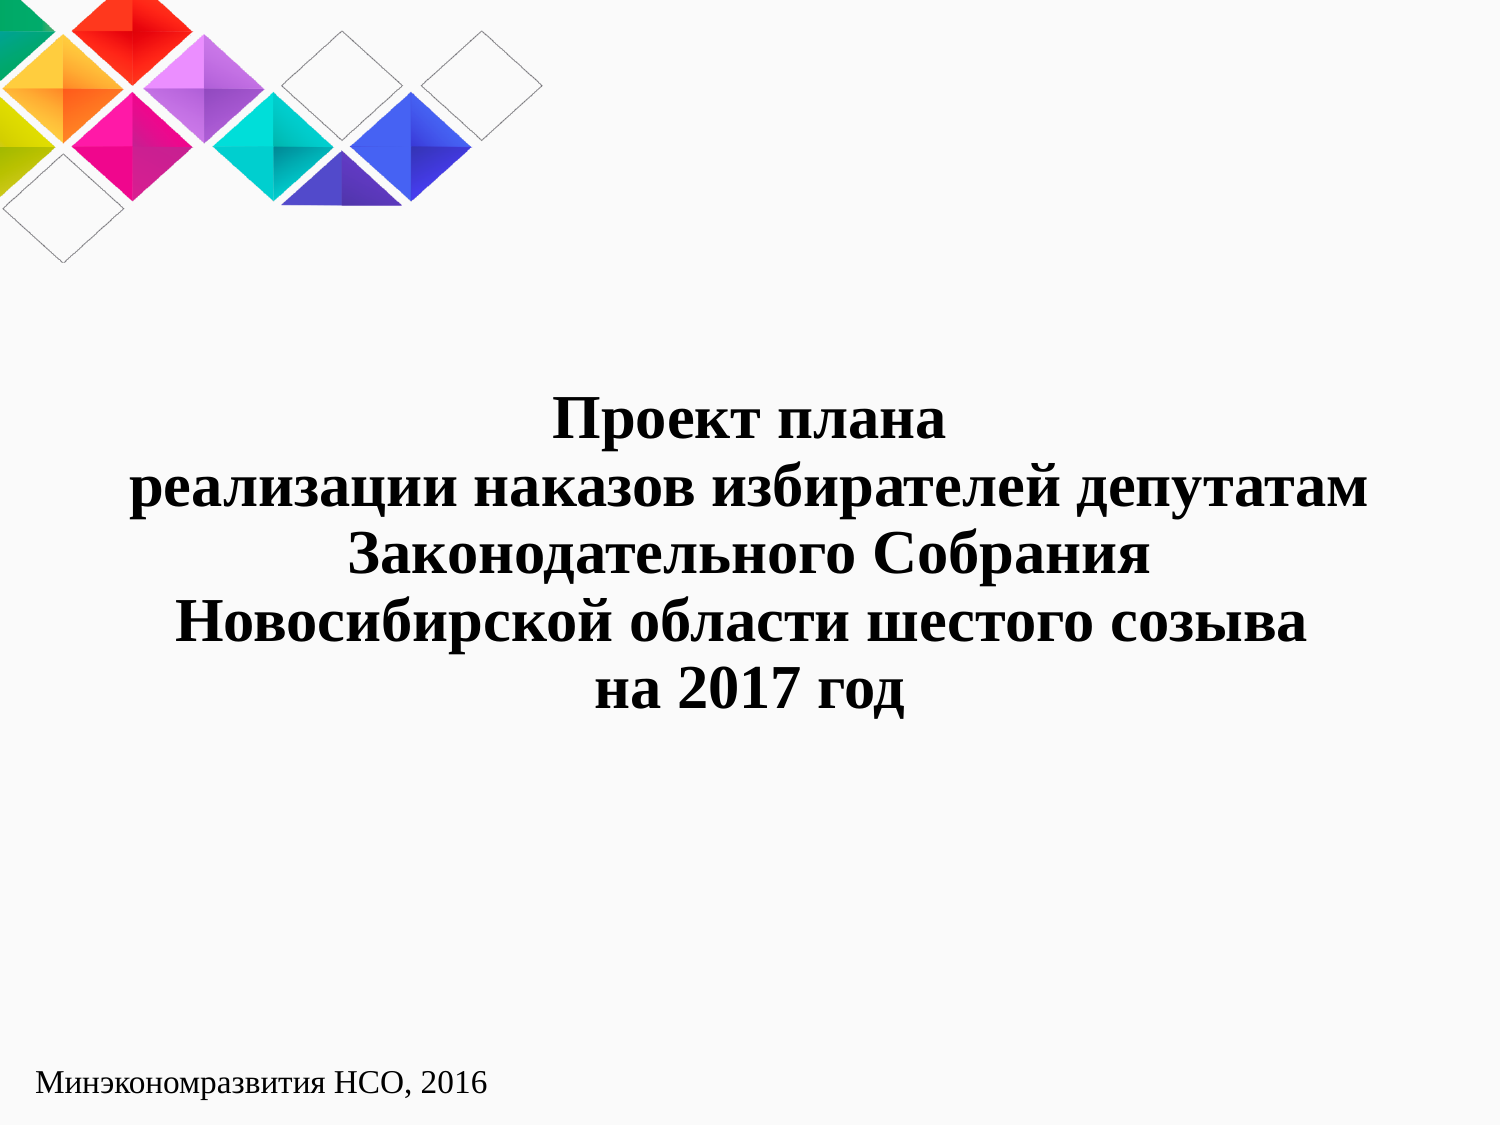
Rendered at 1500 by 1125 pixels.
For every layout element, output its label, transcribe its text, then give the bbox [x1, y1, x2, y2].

text_box Минэкономразвития НСО, 2016 [20, 1052, 544, 1108]
picture [0, 0, 678, 263]
text_box Проект плана реализации наказов избирателей депутатам Законодательного Собрания Новосибирской области шестого созыва на 2017 год [20, 374, 1480, 730]
